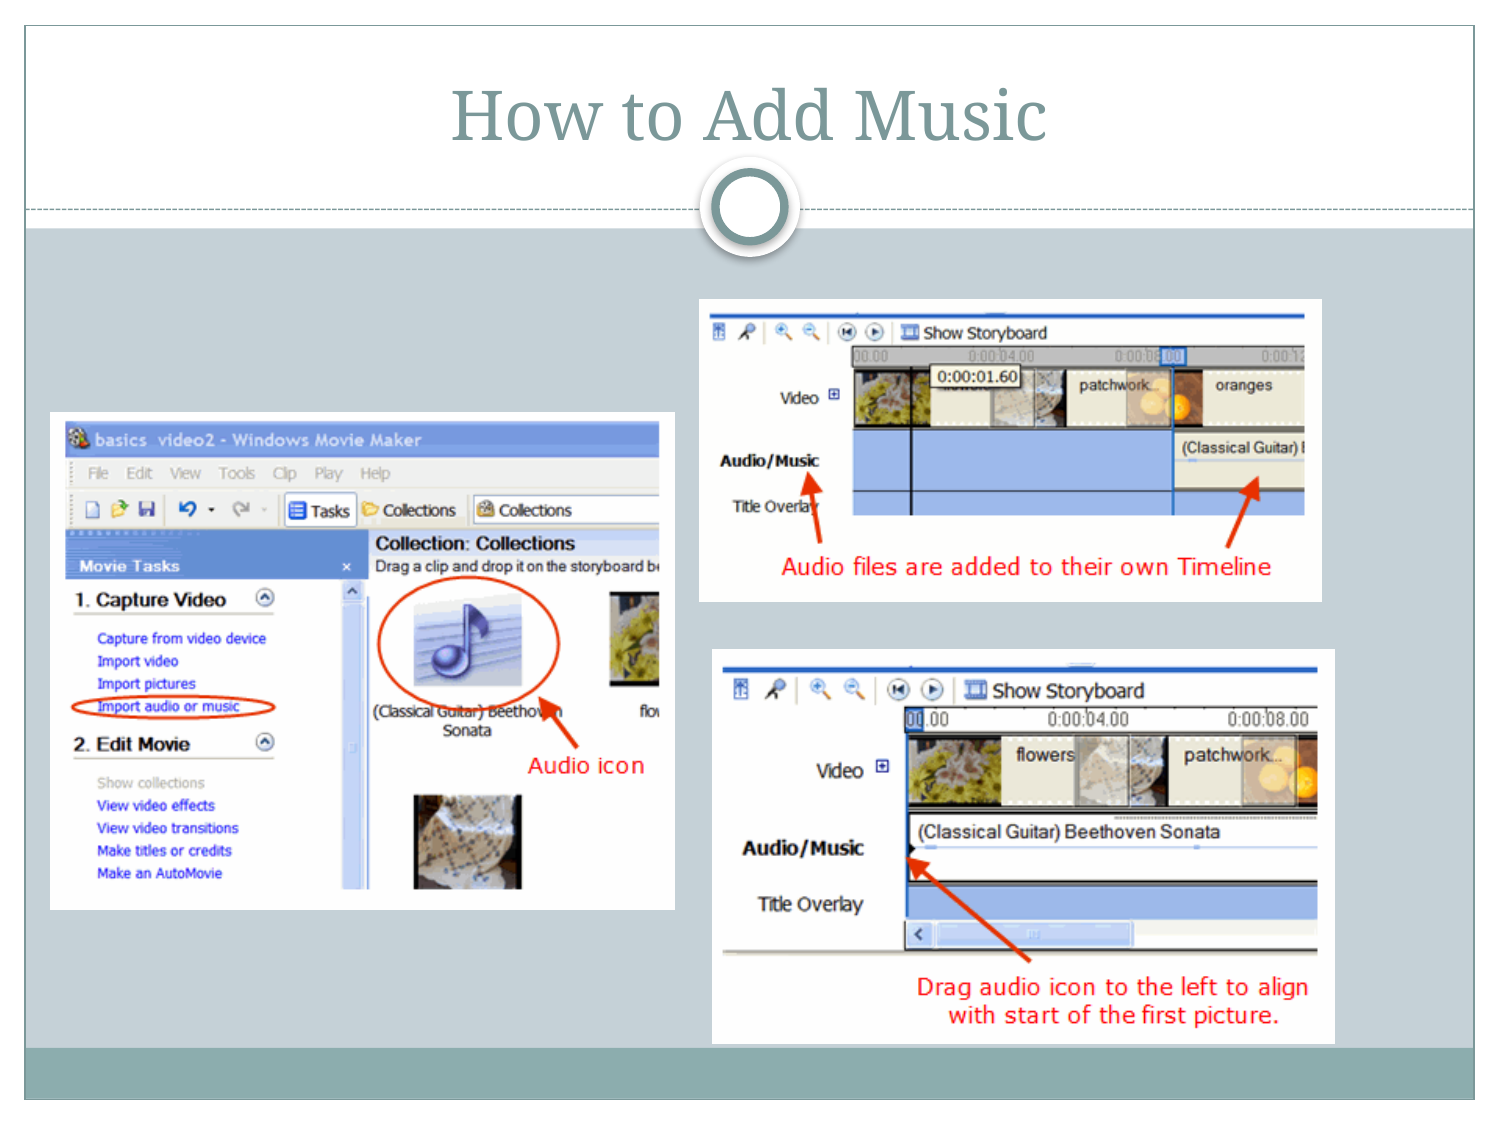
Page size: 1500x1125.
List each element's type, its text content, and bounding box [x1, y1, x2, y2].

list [49, 412, 676, 910]
picture [699, 299, 1322, 602]
title How to Add Music [49, 37, 1450, 162]
picture [712, 649, 1335, 1044]
